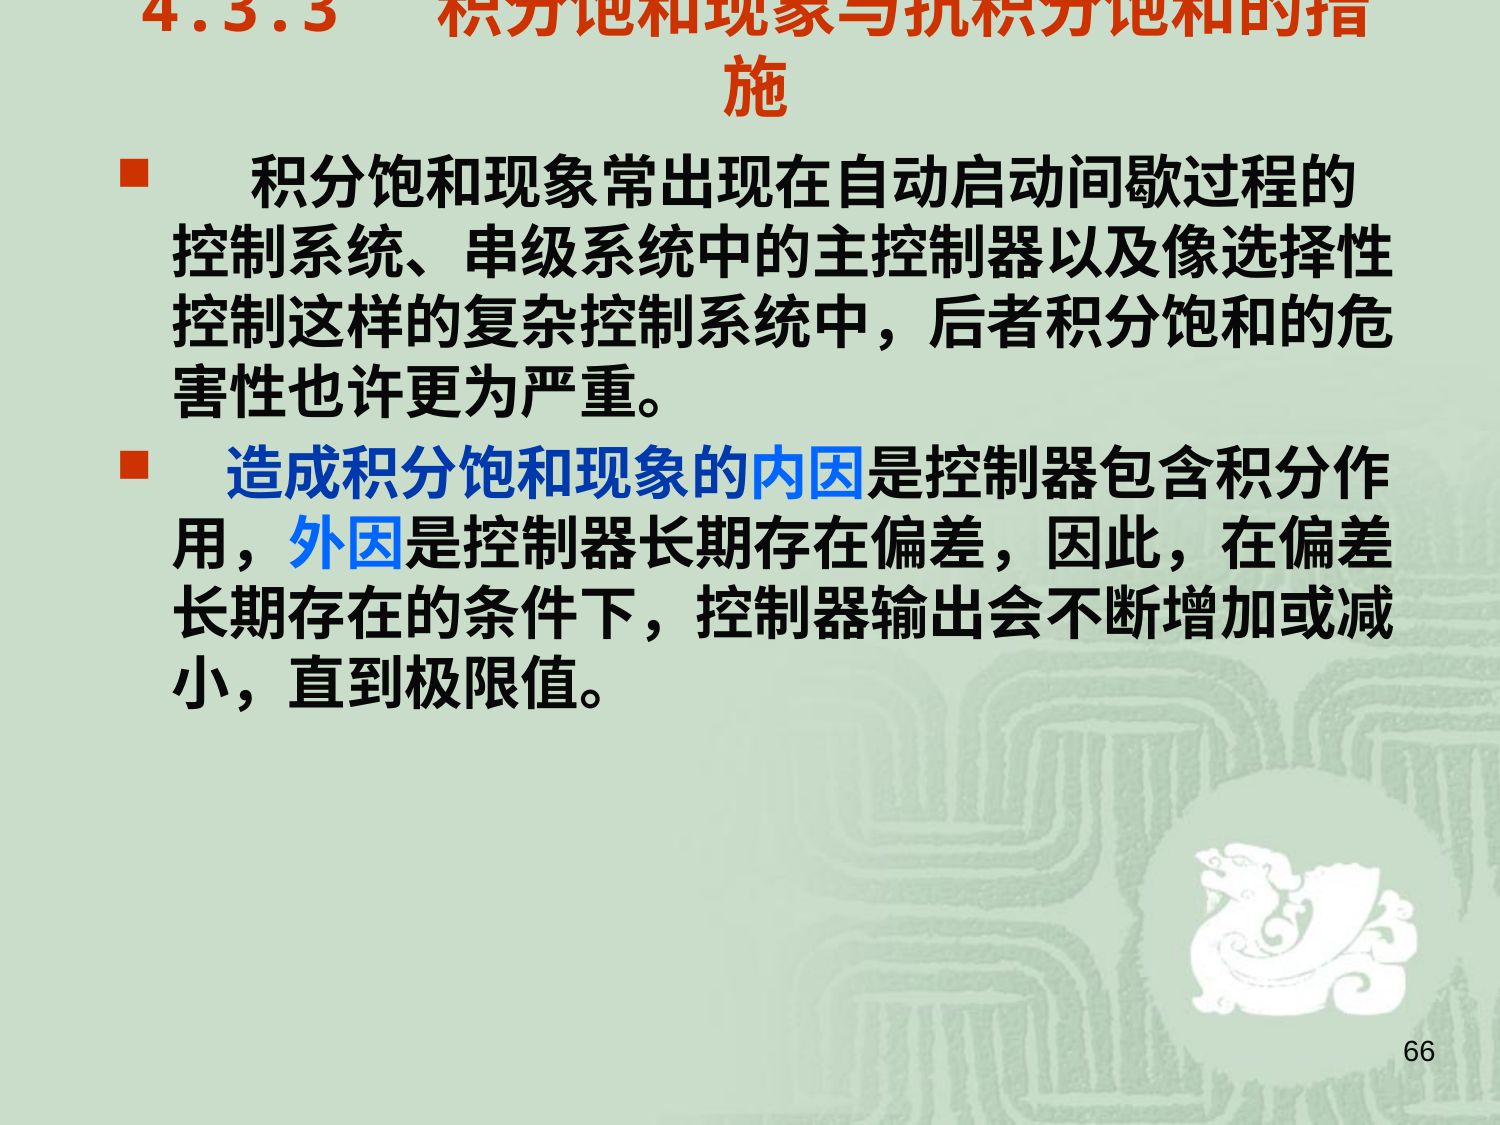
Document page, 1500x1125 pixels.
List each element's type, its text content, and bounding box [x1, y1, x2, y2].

slide_number 66 [1074, 1024, 1451, 1103]
picture [0, 0, 1500, 1125]
list 积分饱和现象常出现在自动启动间歇过程的控制系统、串级系统中的主控制器以及像选择性控制这样的复杂控制系统中，后者积分饱和的危害性也许更为严重。 造成积分饱和现象的内因是控制器包含积分作用，外因是控制器长期存在偏差，因此，在偏差长期存在的条件下，控制器输出会不断增加或减小，直到极限值。 [100, 137, 1424, 752]
text_box 4.3.3 积分饱和现象与抗积分饱和的措施 [100, 0, 1412, 91]
